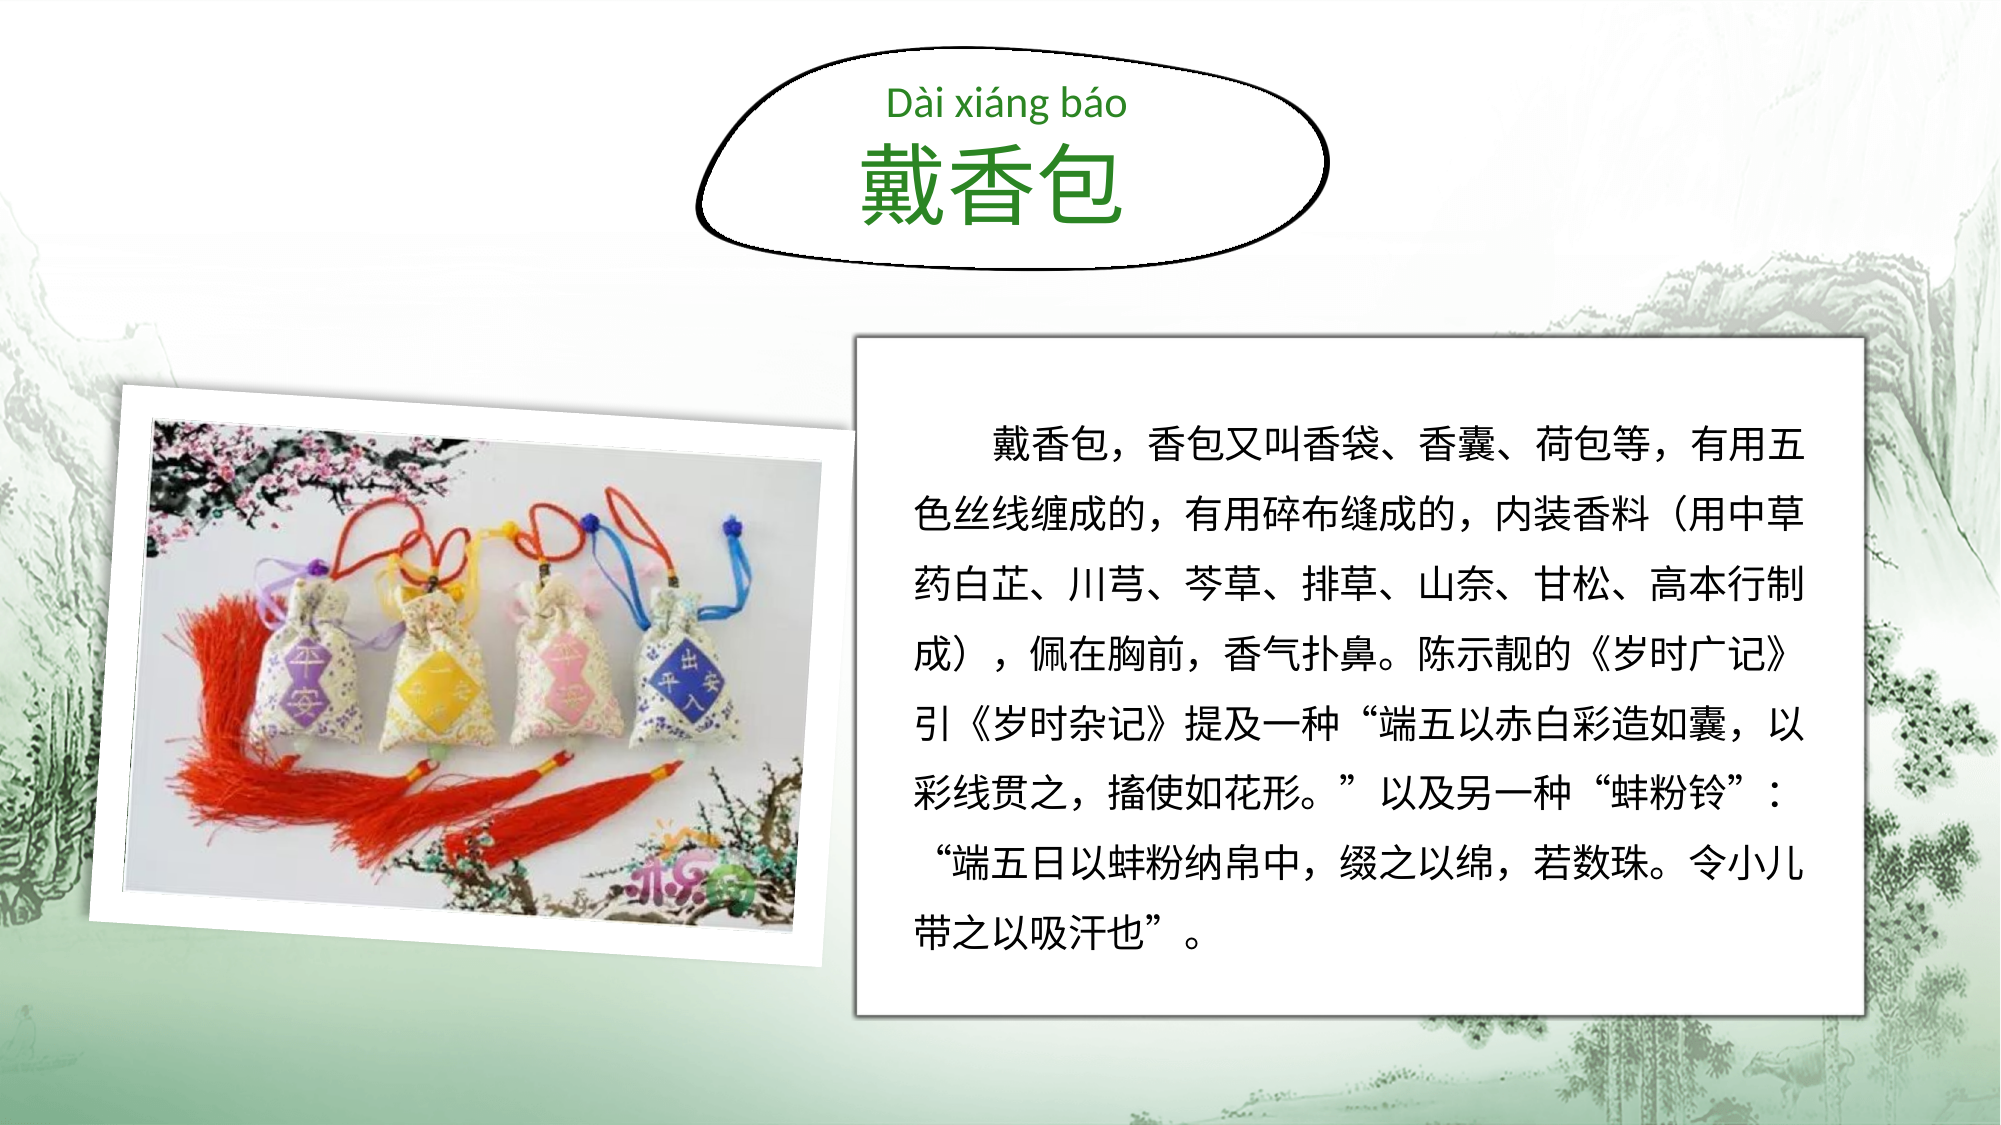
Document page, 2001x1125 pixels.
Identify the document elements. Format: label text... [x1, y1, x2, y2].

text_box [861, 342, 1860, 1009]
picture [0, 0, 2001, 1125]
text_box 戴香包，香包又叫香袋、香囊、荷包等，有用五色丝线缠成的，有用碎布缝成的，内装香料（用中草药白芷、川芎、芩草、排草、山奈、甘松、高本行制成），佩在胸前，香气扑鼻。陈示靓的《岁时广记》引《岁时杂记》提及一种“端五以赤白彩造如囊，以彩线贯之，搐使如花形。”以及另一种“蚌粉铃”：“端五日以蚌粉纳帛中，缀之以绵，若数珠。令小儿带之以吸汗也”。 [898, 389, 1841, 964]
